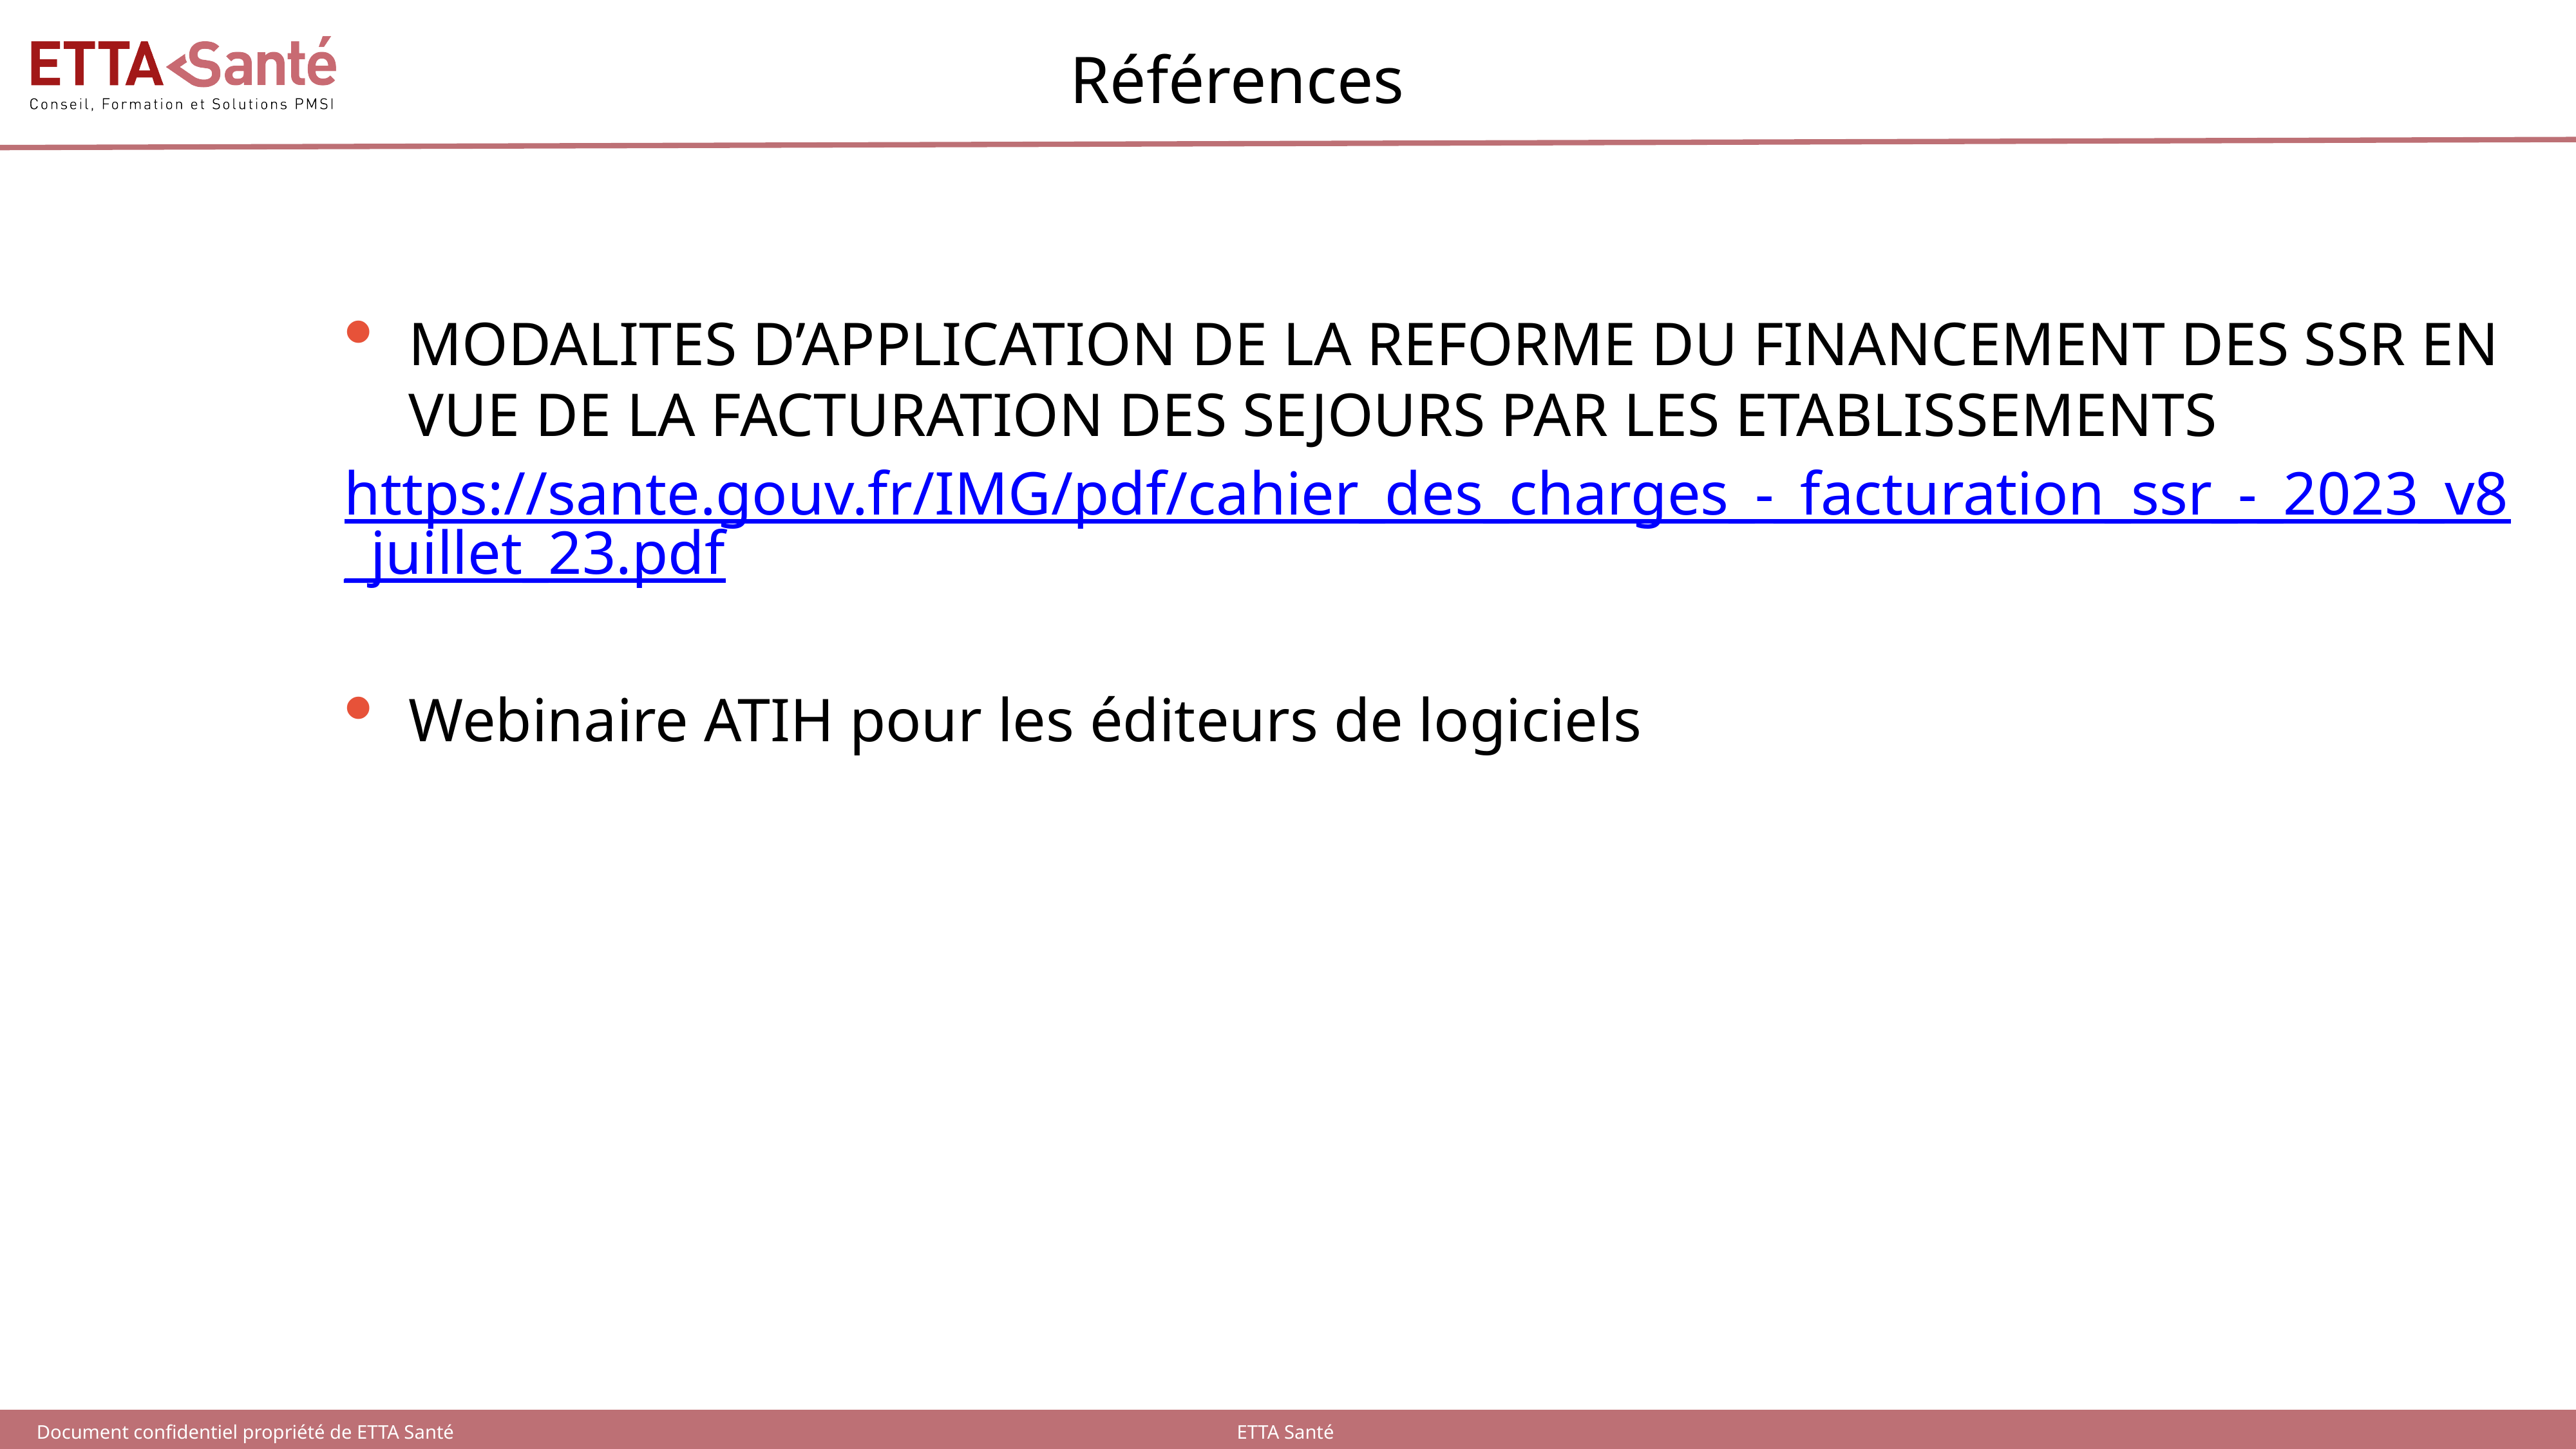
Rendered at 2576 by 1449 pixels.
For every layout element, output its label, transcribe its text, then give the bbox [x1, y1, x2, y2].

picture [29, 36, 336, 113]
title Références [516, 9, 1958, 147]
list MODALITES D’APPLICATION DE LA REFORME DU FINANCEMENT DES SSR EN VUE DE LA FACTURATION DES SEJOURS PAR LES ETABLISSEMENTS https://sante.gouv.fr/IMG/pdf/cahier_des_charges_-_facturation_ssr_-_2023_v8_juillet_23.pdf Webinaire ATIH pour les éditeurs de logiciels [334, 222, 2535, 1197]
